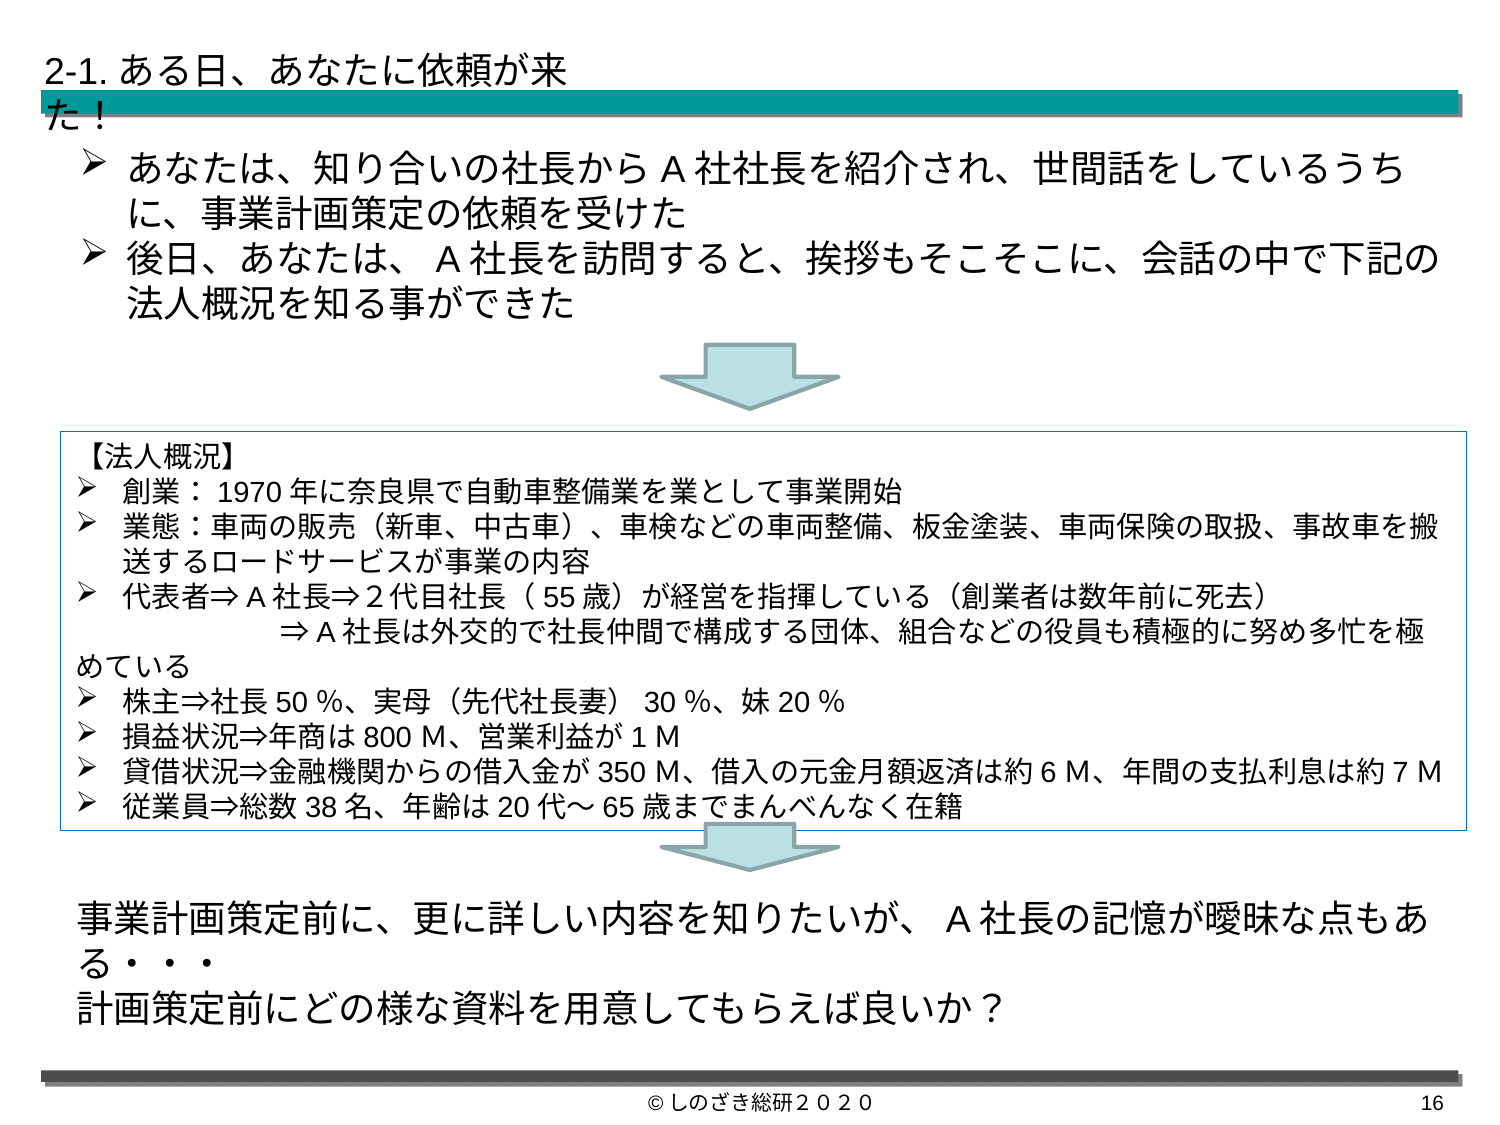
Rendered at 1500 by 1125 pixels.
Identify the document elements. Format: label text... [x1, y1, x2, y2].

text_box 【法人概況】 創業：1970年に奈良県で自動車整備業を業として事業開始 業態：車両の販売（新車、中古車）、車検などの車両整備、板金塗装、車両保険の取扱、事故車を搬送するロードサービスが事業の内容 代表者⇒A社長⇒２代目社長（55歳）が経営を指揮している（創業者は数年前に死去） ⇒A社長は外交的で社長仲間で構成する団体、組合などの役員も積極的に努め多忙を極めている 株主⇒社長50％、実母（先代社長妻）30％、妹20％ 損益状況⇒年商は800Ｍ、営業利益が1Ｍ 貸借状況⇒金融機関からの借入金が350Ｍ、借入の元金月額返済は約6Ｍ、年間の支払利息は約7Ｍ 従業員⇒総数38名、年齢は20代～65歳までまんべんなく在籍 [60, 431, 1467, 831]
text_box 事業計画策定前に、更に詳しい内容を知りたいが、A社長の記憶が曖昧な点もある・・・ 計画策定前にどの様な資料を用意してもらえば良いか？ [61, 887, 1456, 1038]
text_box 2-1.ある日、あなたに依頼が来た！ [29, 39, 644, 145]
text_box あなたは、知り合いの社長からA社社長を紹介され、世間話をしているうちに、事業計画策定の依頼を受けた 後日、あなたは、A社長を訪問すると、挨拶もそこそこに、会話の中で下記の法人概況を知る事ができた [64, 137, 1459, 332]
slide_number 15 [1108, 1082, 1459, 1125]
text_box [659, 821, 841, 873]
footer ©しのざき総研２０２０ [524, 1082, 1000, 1125]
text_box [659, 342, 841, 411]
